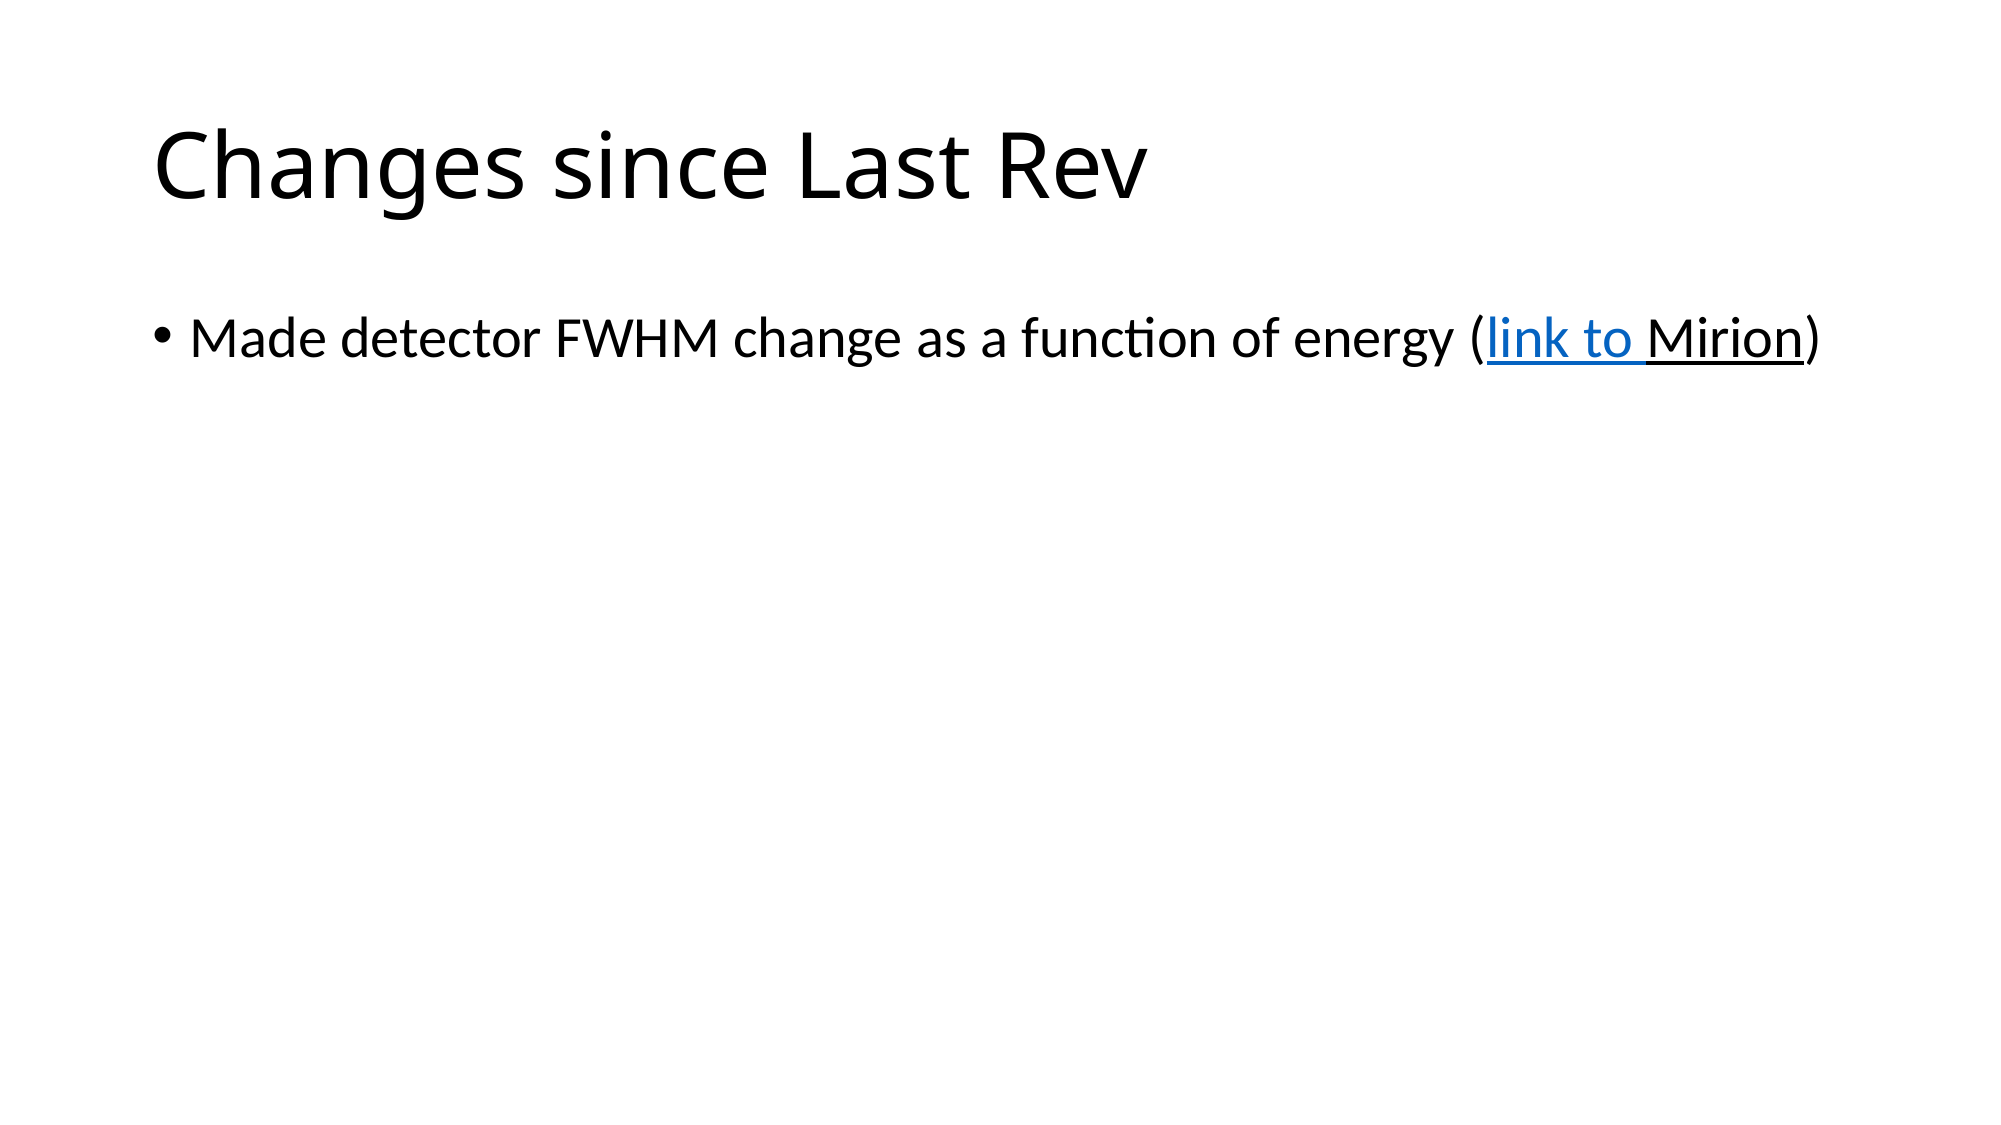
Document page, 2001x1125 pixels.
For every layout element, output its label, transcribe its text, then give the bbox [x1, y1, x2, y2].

list Made detector FWHM change as a function of energy (link to Mirion) [137, 299, 1863, 1014]
title Changes since Last Rev [137, 59, 1863, 278]
